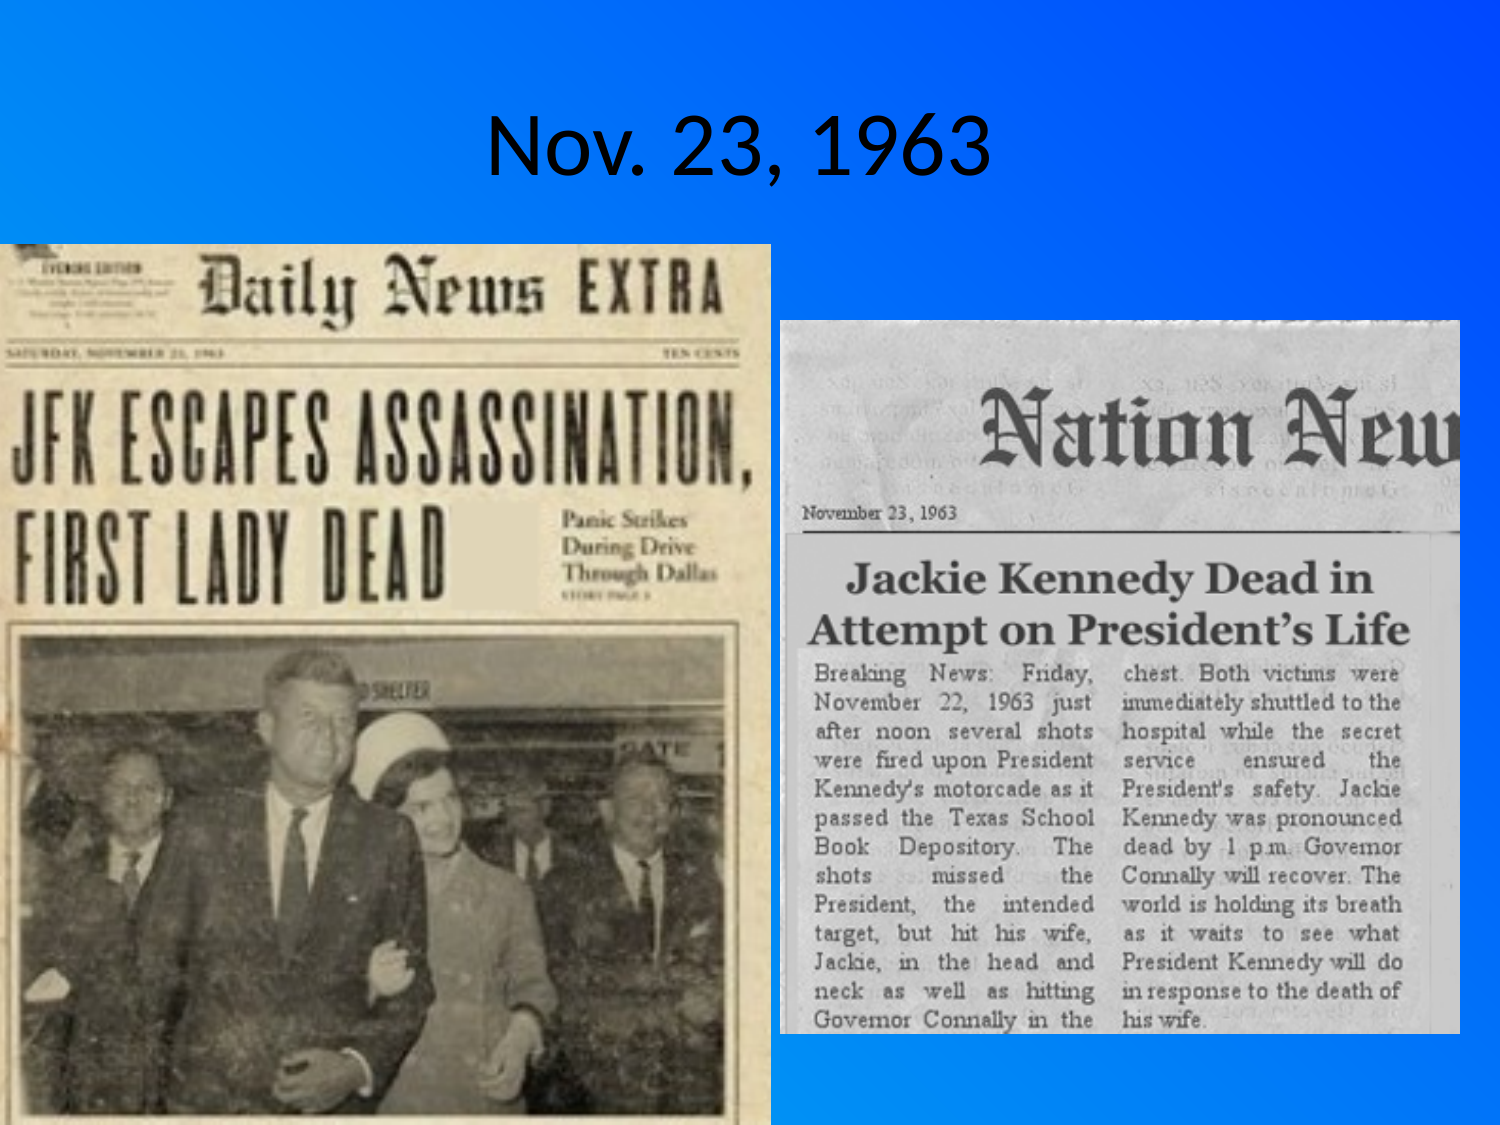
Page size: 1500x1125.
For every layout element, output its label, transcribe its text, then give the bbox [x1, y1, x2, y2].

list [0, 244, 771, 1125]
picture [780, 320, 1460, 1034]
title Nov. 23, 1963 [75, 45, 1425, 233]
